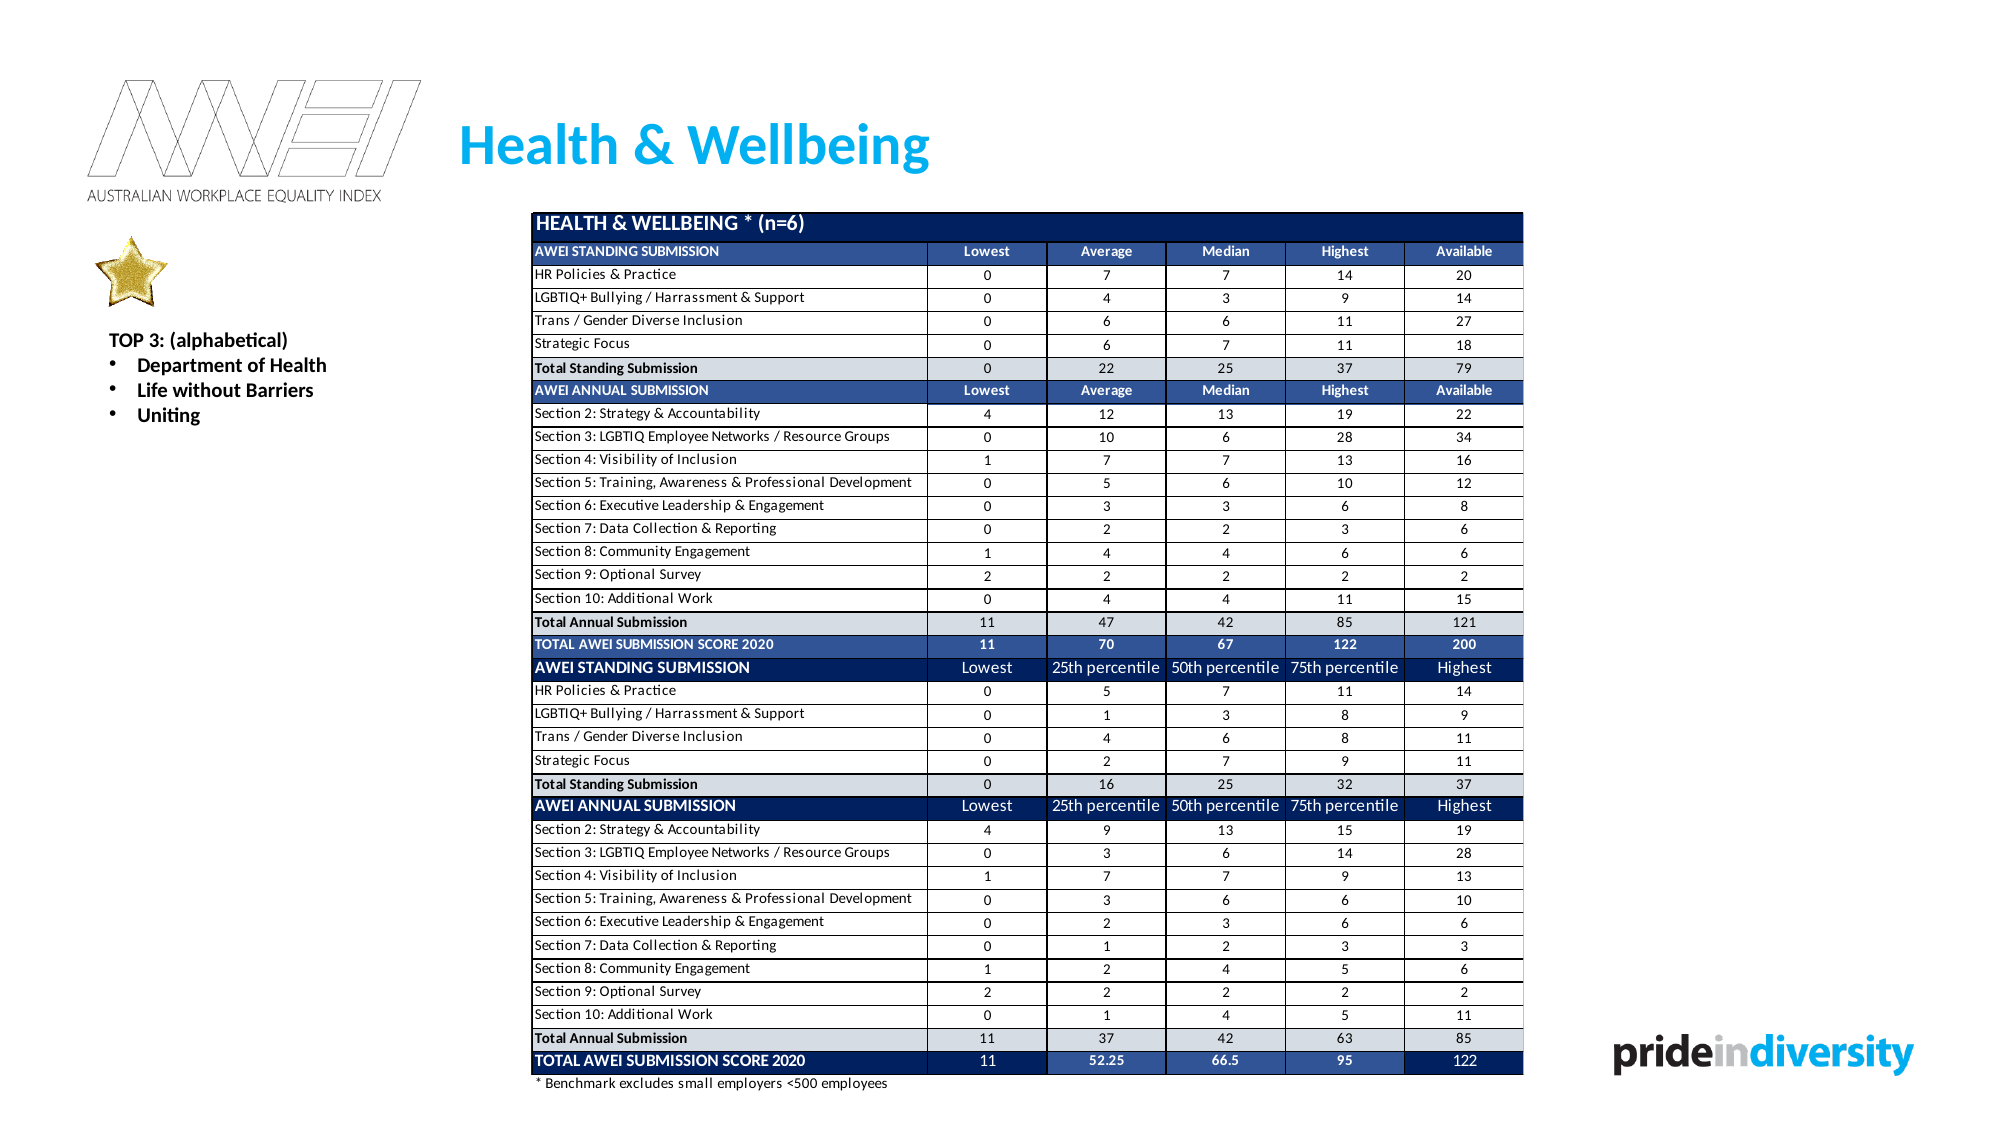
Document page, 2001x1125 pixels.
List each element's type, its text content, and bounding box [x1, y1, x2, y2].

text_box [94, 235, 445, 436]
picture [1614, 1034, 1914, 1076]
picture [86, 78, 422, 204]
picture [531, 212, 1525, 1099]
picture [1900, 1049, 1914, 1076]
title Health & Wellbeing [444, 47, 1914, 235]
picture [1758, 1050, 1765, 1061]
